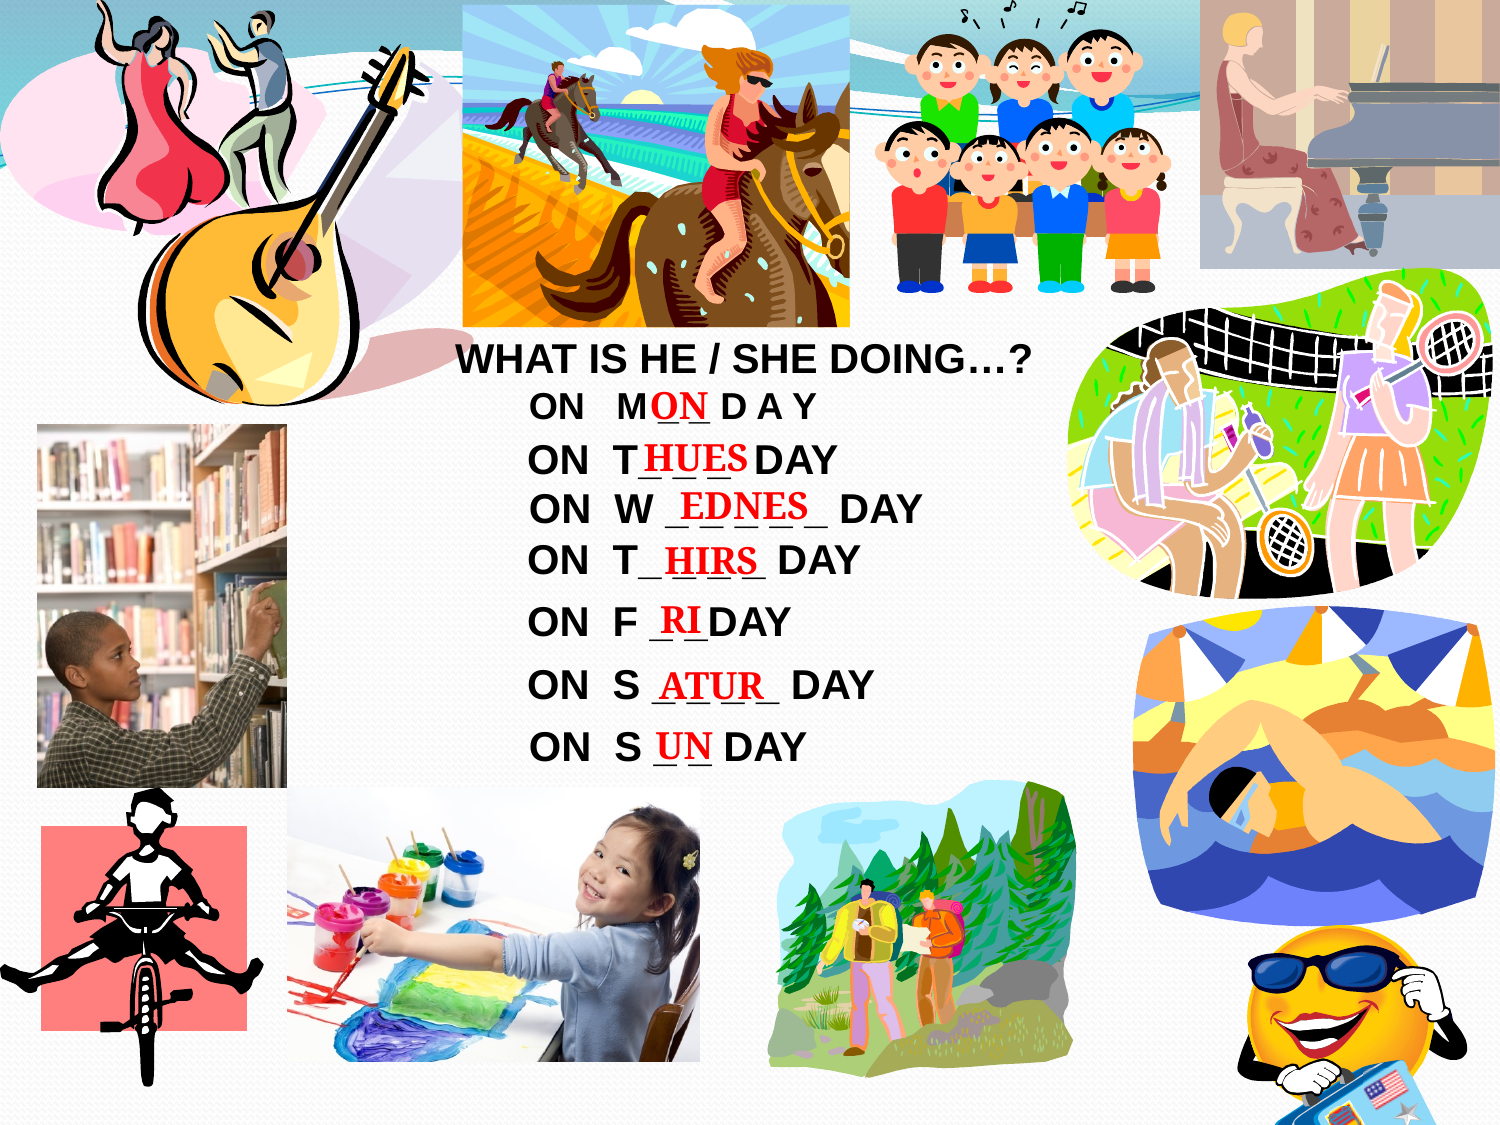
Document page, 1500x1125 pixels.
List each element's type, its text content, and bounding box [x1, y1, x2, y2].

text_box UN [640, 714, 729, 775]
text_box ON M _ _ D A Y [724, 374, 833, 425]
text_box ON [634, 374, 724, 426]
text_box ON W _ _ _ _ _ DAY [514, 474, 665, 540]
text_box ATUR [644, 654, 779, 715]
text_box HIRS [649, 529, 774, 590]
text_box ON W _ _ _ _ _ DAY [774, 474, 939, 540]
picture [1061, 0, 1500, 1125]
text_box ON M _ _ D A Y [514, 374, 634, 425]
text_box EDNES [665, 474, 828, 535]
text_box ON T_ _ _ DAY [724, 425, 894, 474]
text_box ON S _ _ DAY [513, 712, 823, 778]
text_box RI [645, 589, 717, 649]
text_box WHAT IS HE / SHE DOING…? [440, 324, 1049, 440]
text_box ON T_ _ _ _ DAY [774, 540, 880, 590]
text_box ON S _ _ _ _ DAY [512, 650, 894, 715]
text_box ON T_ _ _ DAY [512, 425, 634, 490]
text_box ON T_ _ _ _ DAY [512, 525, 649, 587]
picture [874, 0, 1172, 294]
text_box ON F _ _DAY [512, 587, 811, 650]
text_box HUES [628, 426, 783, 487]
picture [0, 424, 701, 1087]
picture [762, 774, 1082, 1083]
picture [0, 0, 855, 411]
